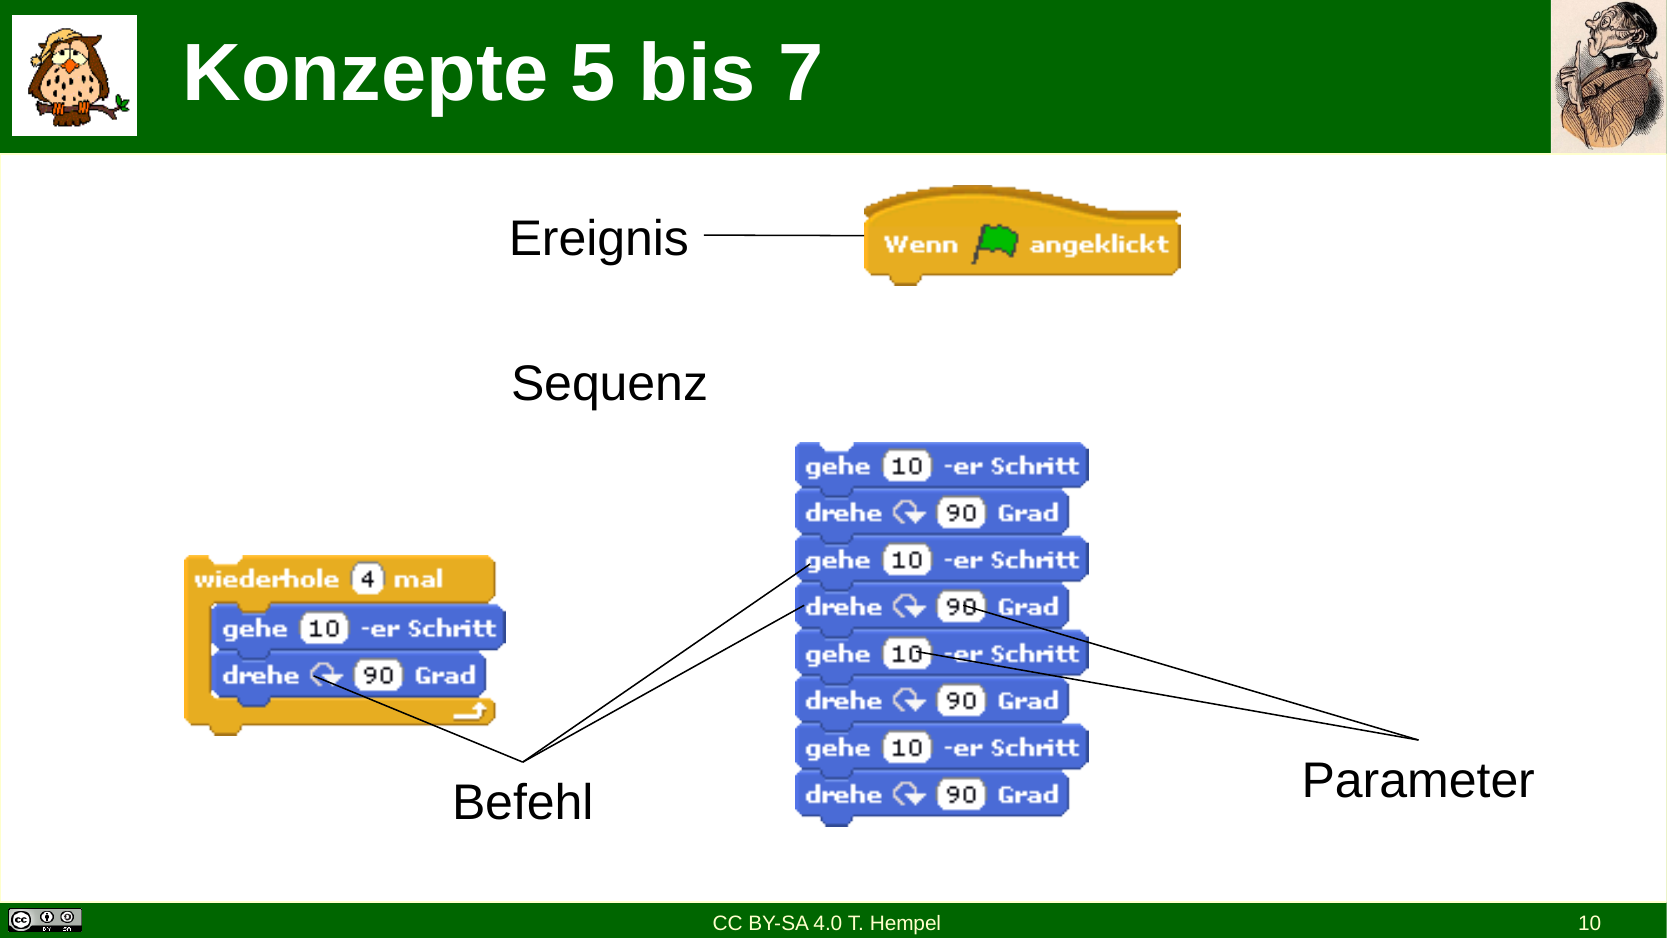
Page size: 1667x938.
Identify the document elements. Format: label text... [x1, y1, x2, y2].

text_box Parameter [1286, 739, 1551, 815]
picture [8, 908, 82, 932]
text_box Ereignis [493, 197, 704, 273]
picture [795, 442, 1089, 827]
picture [863, 184, 1181, 287]
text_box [522, 563, 811, 763]
picture [1550, 0, 1667, 153]
text_box Sequenz [447, 342, 772, 418]
footer CC BY-SA 4.0 T. Hempel [465, 901, 1188, 927]
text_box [313, 675, 524, 763]
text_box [915, 651, 957, 741]
picture [12, 15, 137, 136]
slide_number 10 [1227, 901, 1616, 927]
text_box Befehl [437, 770, 609, 837]
picture [184, 555, 506, 737]
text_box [962, 604, 1419, 741]
title Konzepte 5 bis 7 [167, 17, 1516, 125]
